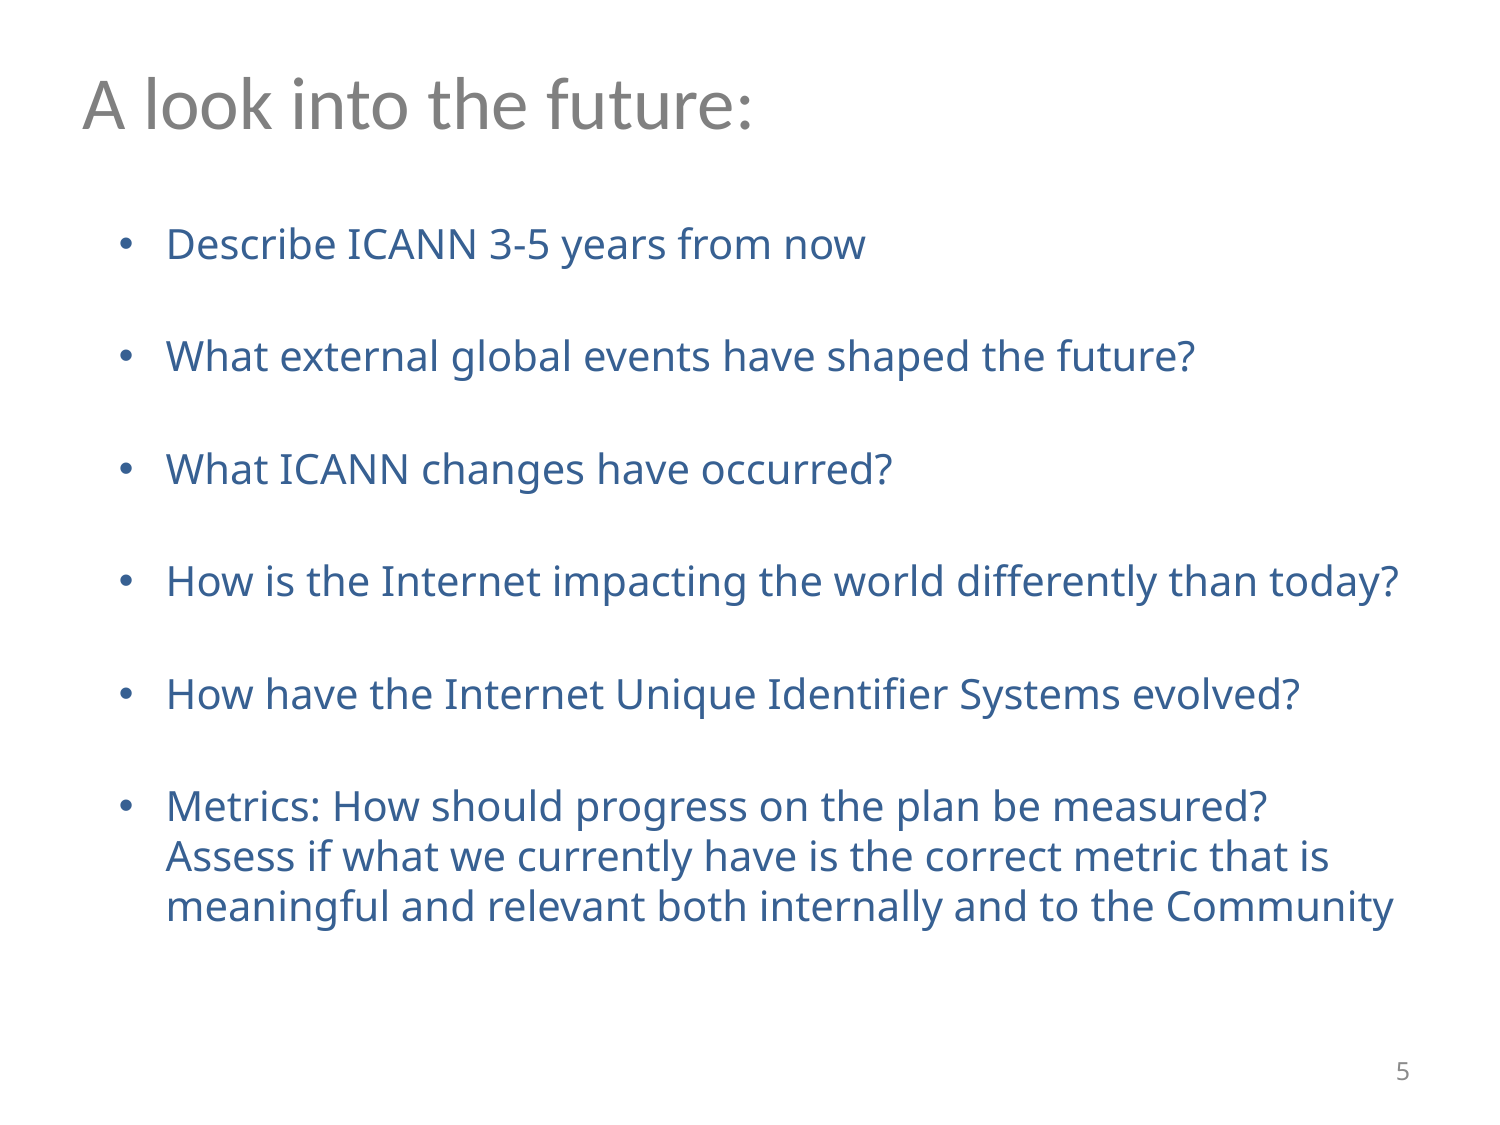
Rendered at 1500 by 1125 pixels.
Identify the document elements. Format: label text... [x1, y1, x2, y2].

text_box Describe ICANN 3-5 years from now What external global events have shaped the future? What ICANN changes have occurred? How is the Internet impacting the world differently than today? How have the Internet Unique Identifier Systems evolved? Metrics: How should progress on the plan be measured? Assess if what we currently have is the correct metric that is meaningful and relevant both internally and to the Community [104, 210, 1445, 1113]
text_box A look into the future: [68, 1, 1476, 152]
